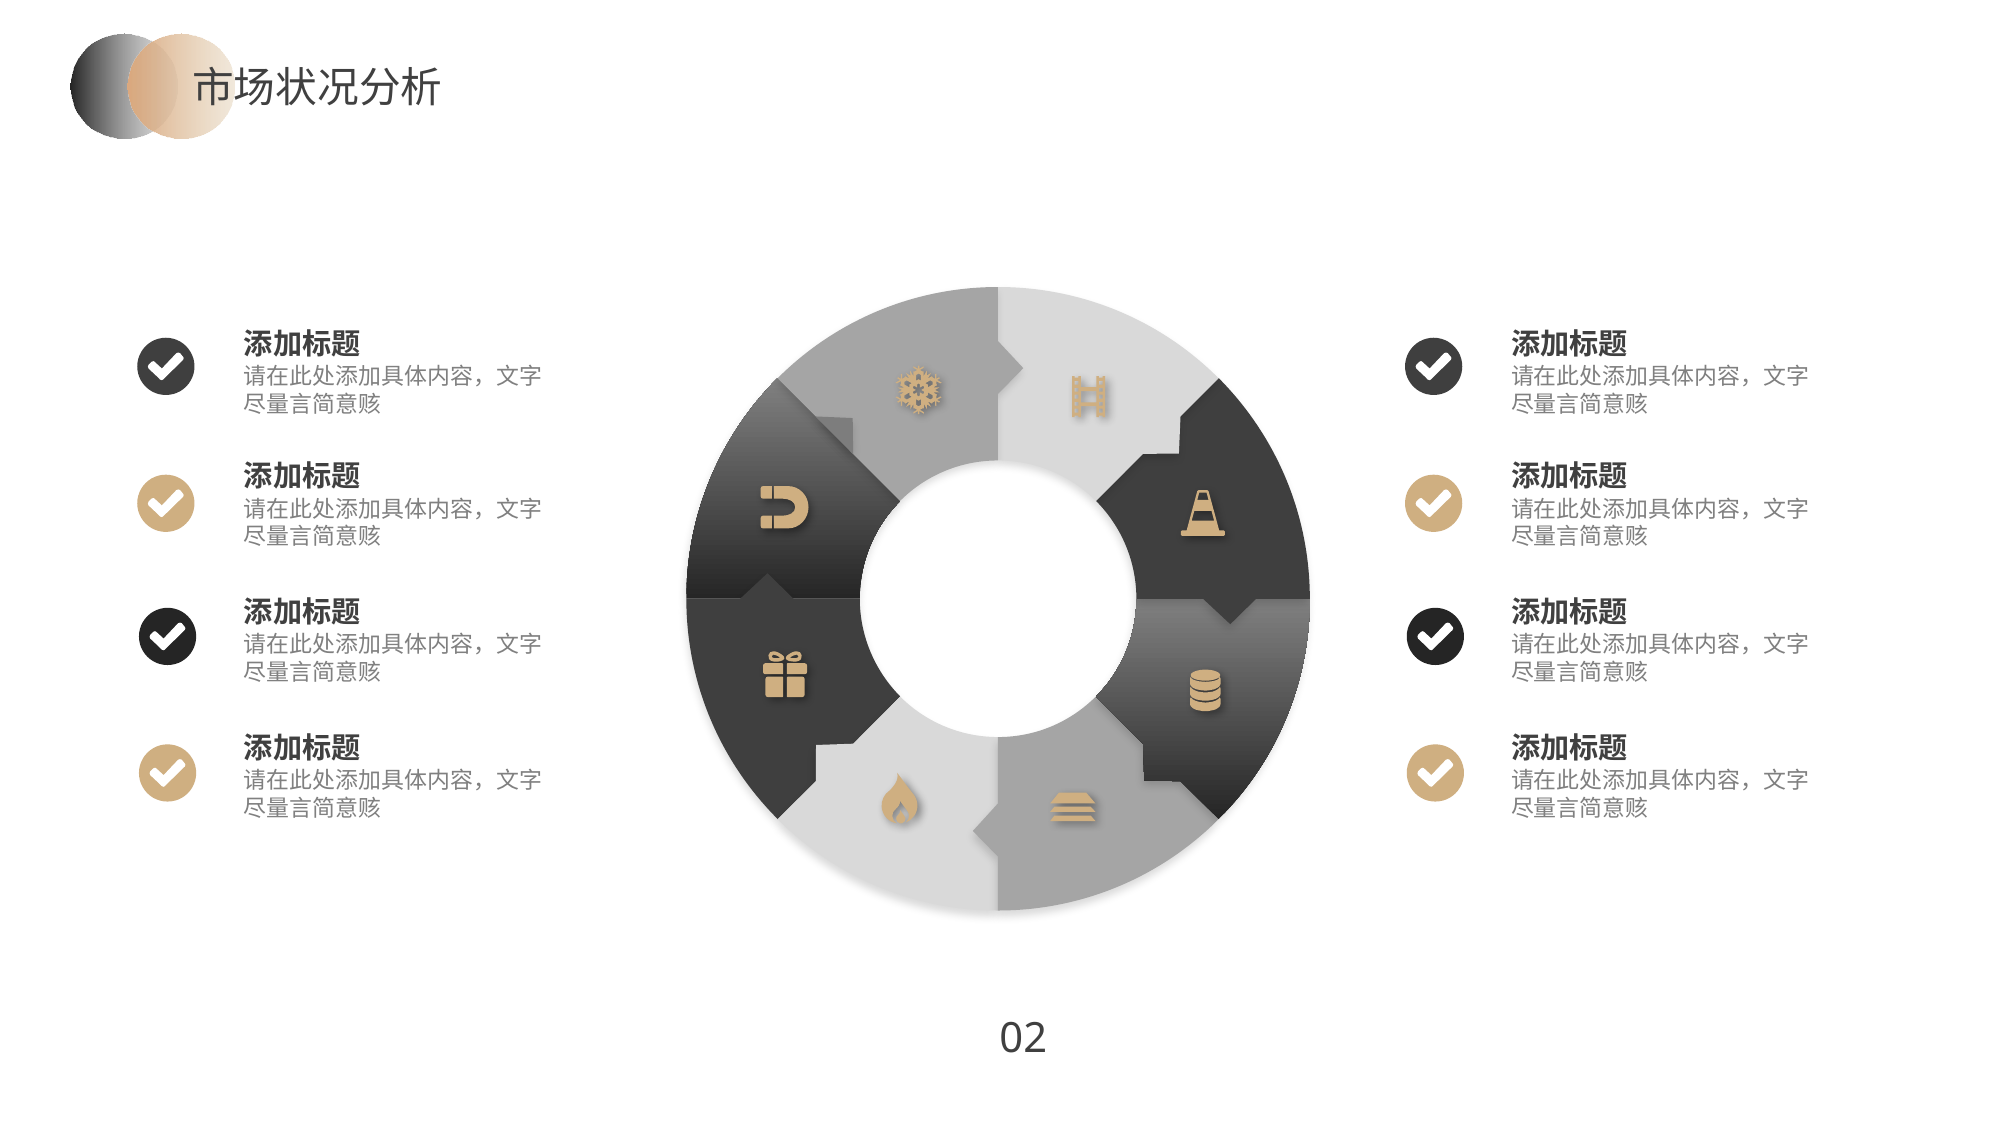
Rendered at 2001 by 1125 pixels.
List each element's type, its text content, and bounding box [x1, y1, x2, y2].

text_box 请在此处添加具体内容，文字尽量言简意赅 [1496, 622, 1826, 693]
text_box 02 [984, 1003, 1077, 1069]
text_box 请在此处添加具体内容，文字尽量言简意赅 [1496, 486, 1826, 557]
text_box 请在此处添加具体内容，文字尽量言简意赅 [1496, 758, 1826, 829]
text_box [126, 32, 225, 140]
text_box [686, 286, 1310, 911]
text_box 添加标题 [1496, 317, 1676, 368]
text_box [1405, 337, 1463, 395]
text_box 添加标题 [1496, 450, 1676, 500]
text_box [1406, 744, 1464, 802]
text_box 添加标题 [229, 317, 409, 368]
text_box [138, 607, 197, 666]
text_box 请在此处添加具体内容，文字尽量言简意赅 [229, 622, 559, 693]
text_box 添加标题 [1496, 722, 1676, 772]
text_box 请在此处添加具体内容，文字尽量言简意赅 [229, 758, 559, 829]
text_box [137, 337, 195, 395]
text_box 请在此处添加具体内容，文字尽量言简意赅 [1496, 354, 1826, 425]
text_box 添加标题 [229, 722, 409, 772]
text_box 添加标题 [229, 450, 409, 500]
text_box 添加标题 [229, 585, 409, 636]
text_box 请在此处添加具体内容，文字尽量言简意赅 [229, 486, 559, 557]
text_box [138, 744, 197, 802]
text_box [1406, 607, 1464, 666]
text_box [69, 32, 152, 140]
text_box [1405, 474, 1463, 532]
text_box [137, 474, 195, 532]
text_box 添加标题 [1496, 585, 1676, 636]
text_box 请在此处添加具体内容，文字尽量言简意赅 [229, 354, 559, 425]
text_box 市场状况分析 [177, 53, 712, 118]
